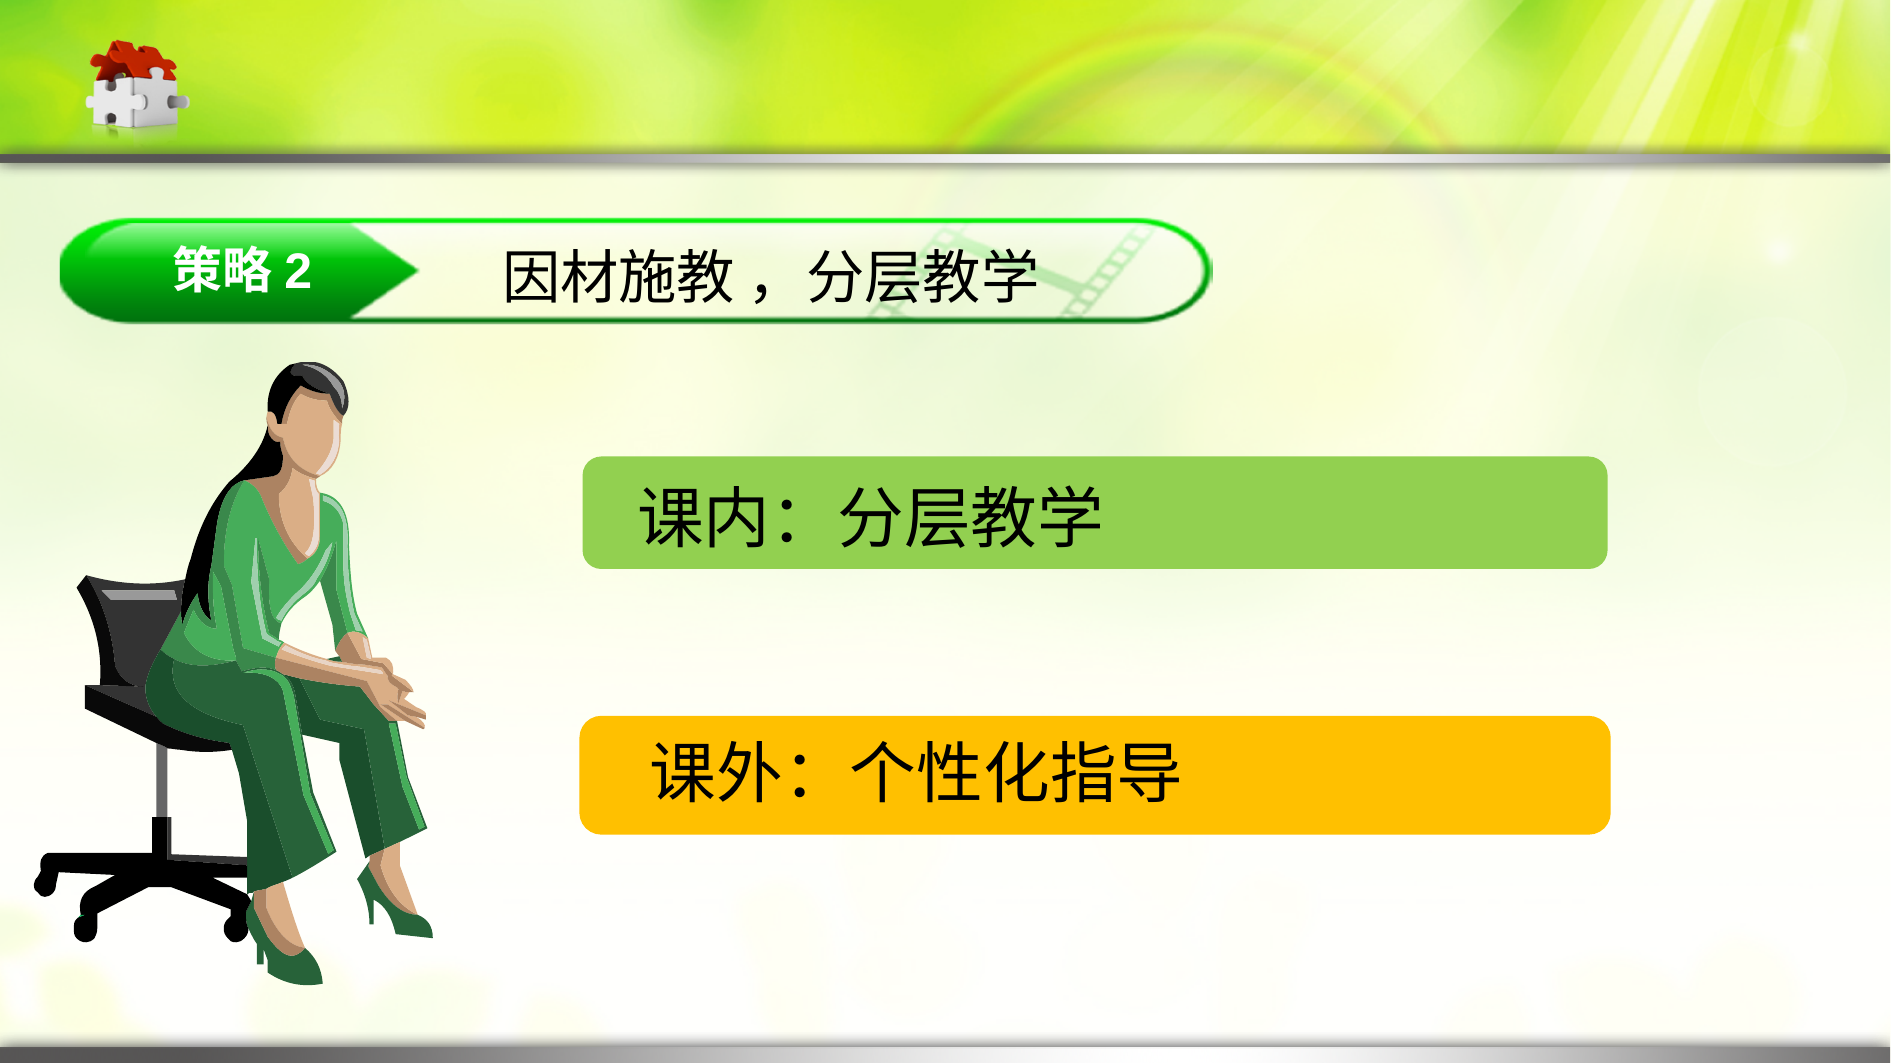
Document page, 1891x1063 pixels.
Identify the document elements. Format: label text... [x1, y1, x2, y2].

text_box [581, 717, 1609, 833]
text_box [157, 231, 1060, 319]
text_box [581, 455, 1609, 571]
text_box 课外：个性化指导 [635, 723, 1199, 818]
picture [0, 0, 1891, 1063]
text_box 课内：分层教学 [622, 468, 1120, 564]
